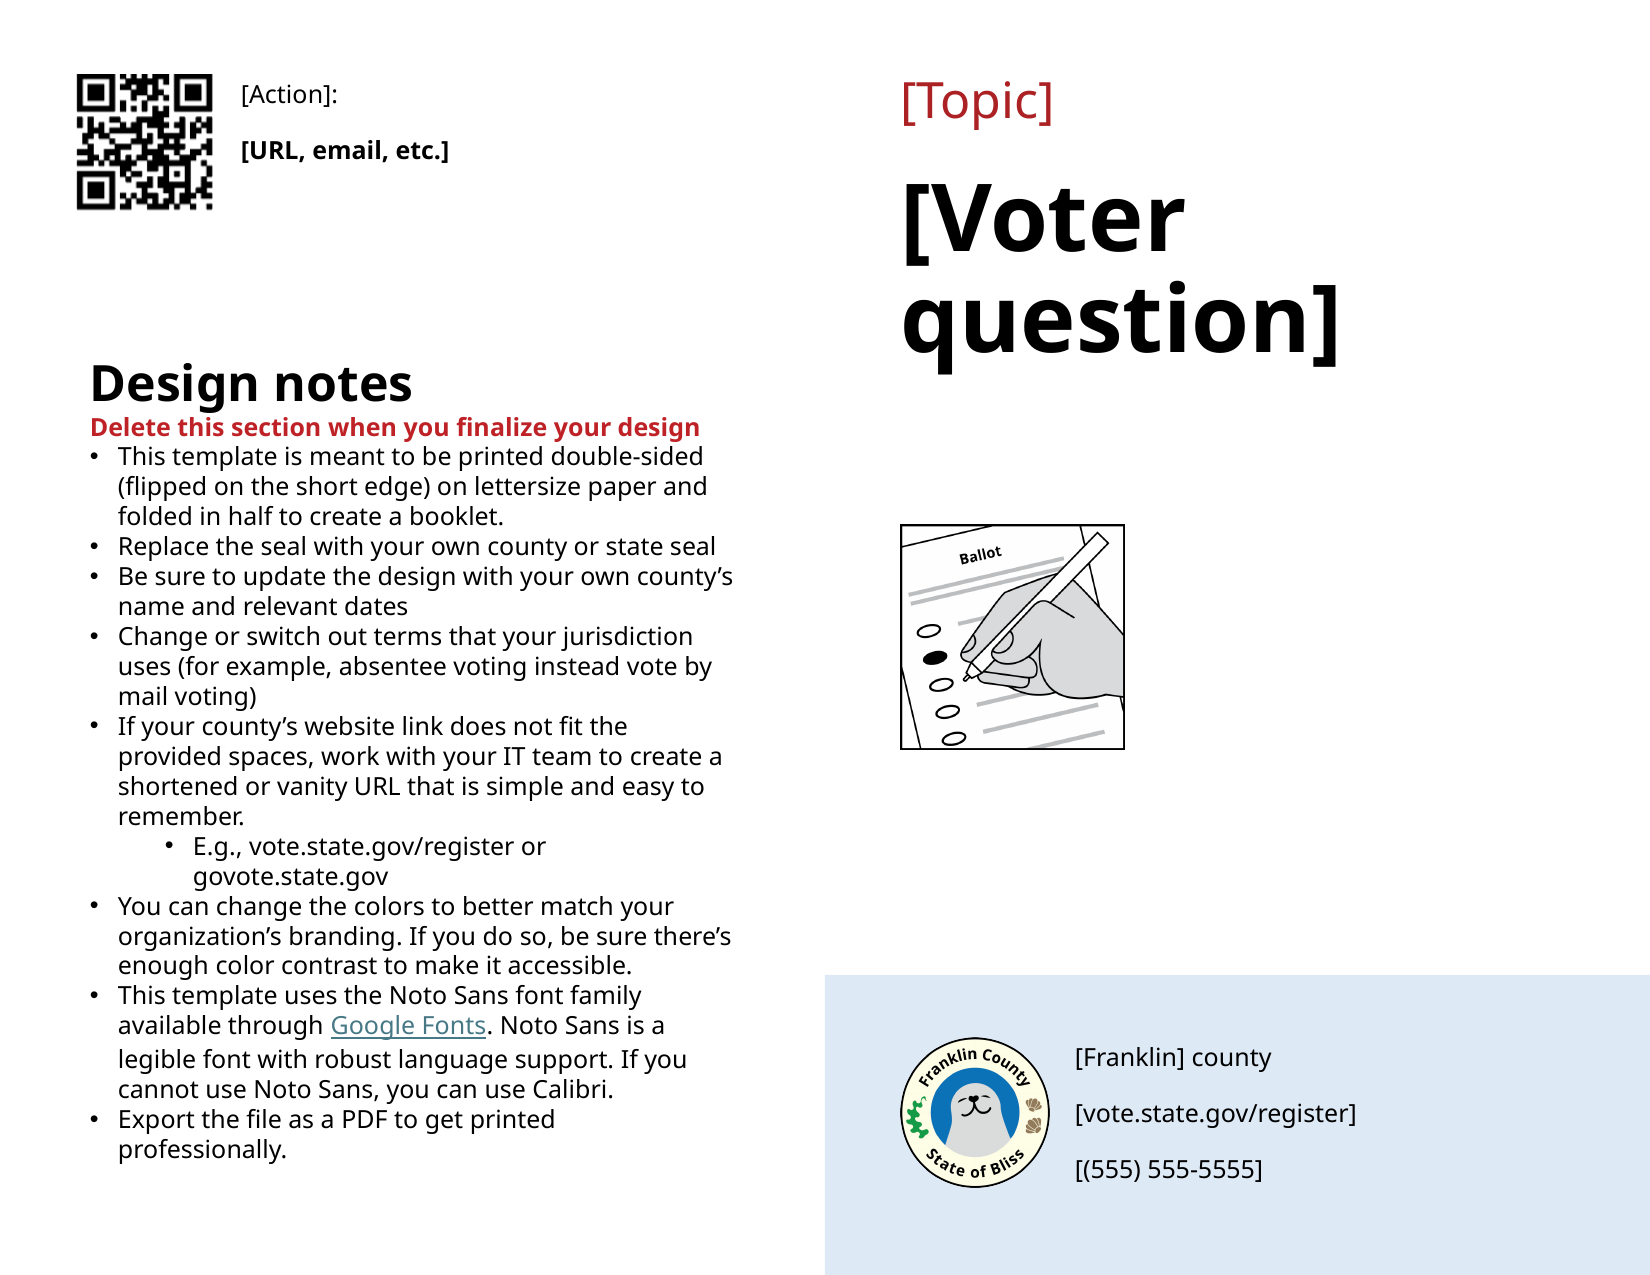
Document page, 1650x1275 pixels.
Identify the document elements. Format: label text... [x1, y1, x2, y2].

picture [899, 1036, 1051, 1188]
title [Topic] [900, 75, 1575, 170]
text_box [Voter question] [900, 170, 1590, 519]
picture [899, 524, 1126, 751]
text_box Design notes Delete this section when you finalize your design This template is meant to be printed double-sided (flipped on the short edge) on lettersize paper and folded in half to create a booklet. Replace the seal with your own county or state seal Be sure to update the design with your own county’s name and relevant dates Change or switch out terms that your jurisdiction uses (for example, absentee voting instead vote by mail voting) If your county’s website link does not fit the provided spaces, work with your IT team to create a shortened or vanity URL that is simple and easy to remember. E.g., vote.state.gov/register or govote.state.gov You can change the colors to better match your organization’s branding. If you do so, be sure there’s enough color contrast to make it accessible. This template uses the Noto Sans font family available through Google Fonts. Noto Sans is a legible font with robust language support. If you cannot use Noto Sans, you can use Calibri. Export the file as a PDF to get printed professionally. [74, 343, 750, 1187]
list [Action]: [URL, email, etc.] [240, 75, 750, 343]
text_box [823, 973, 1650, 1275]
picture [74, 74, 213, 213]
list [Franklin] county [vote.state.gov/register] [(555) 555-5555] [1074, 1038, 1575, 1187]
